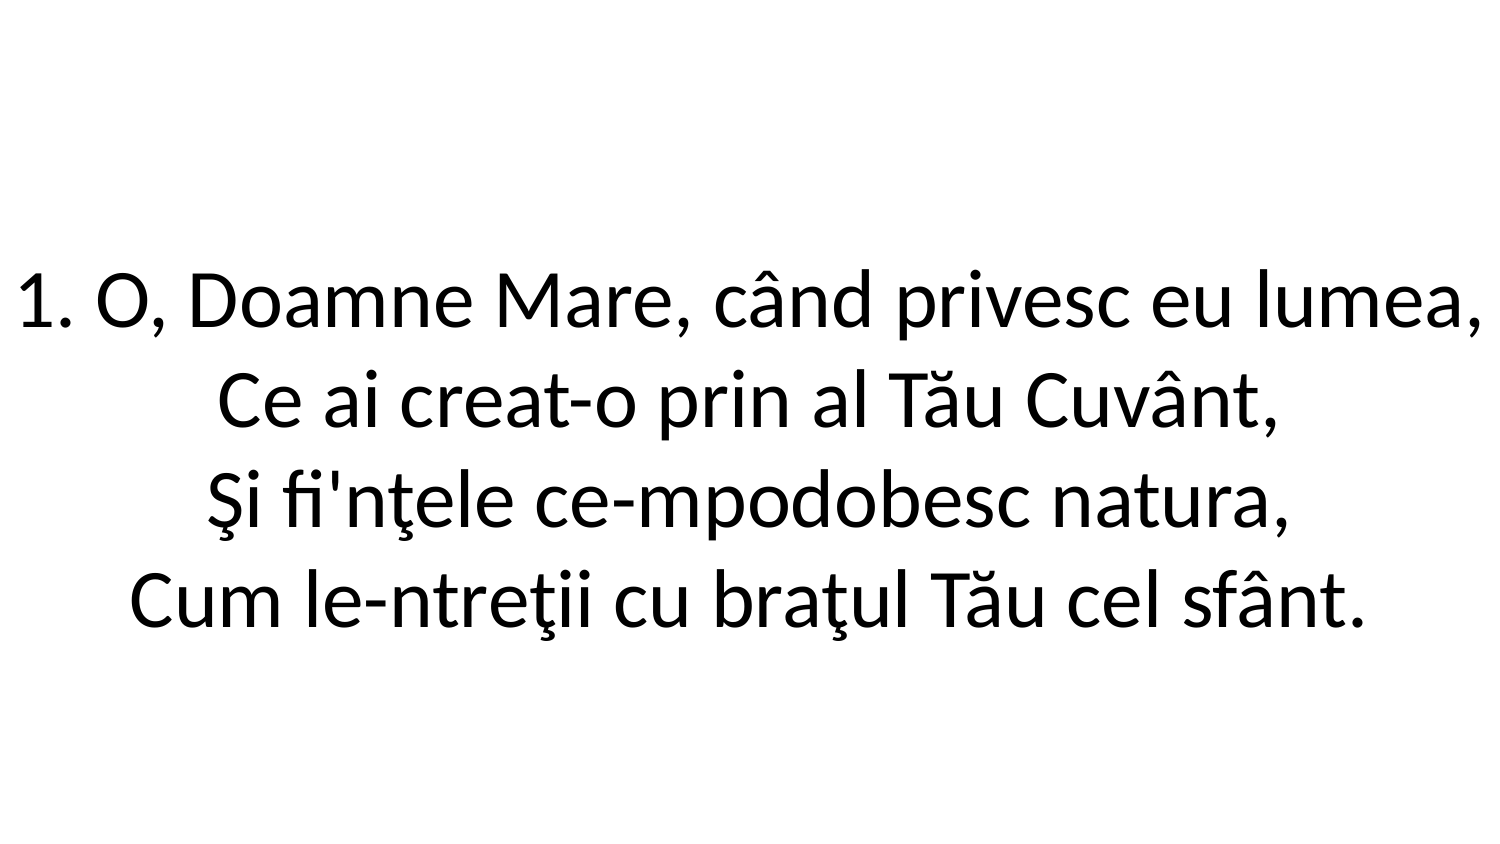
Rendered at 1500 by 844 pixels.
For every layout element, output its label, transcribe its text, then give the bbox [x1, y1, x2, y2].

text_box 1. O, Doamne Mare, când privesc eu lumea, Ce ai creat-o prin al Tău Cuvânt, Şi fi'nţele ce-mpodobesc natura, Cum le-ntreţii cu braţul Tău cel sfânt. [0, 192, 1500, 652]
